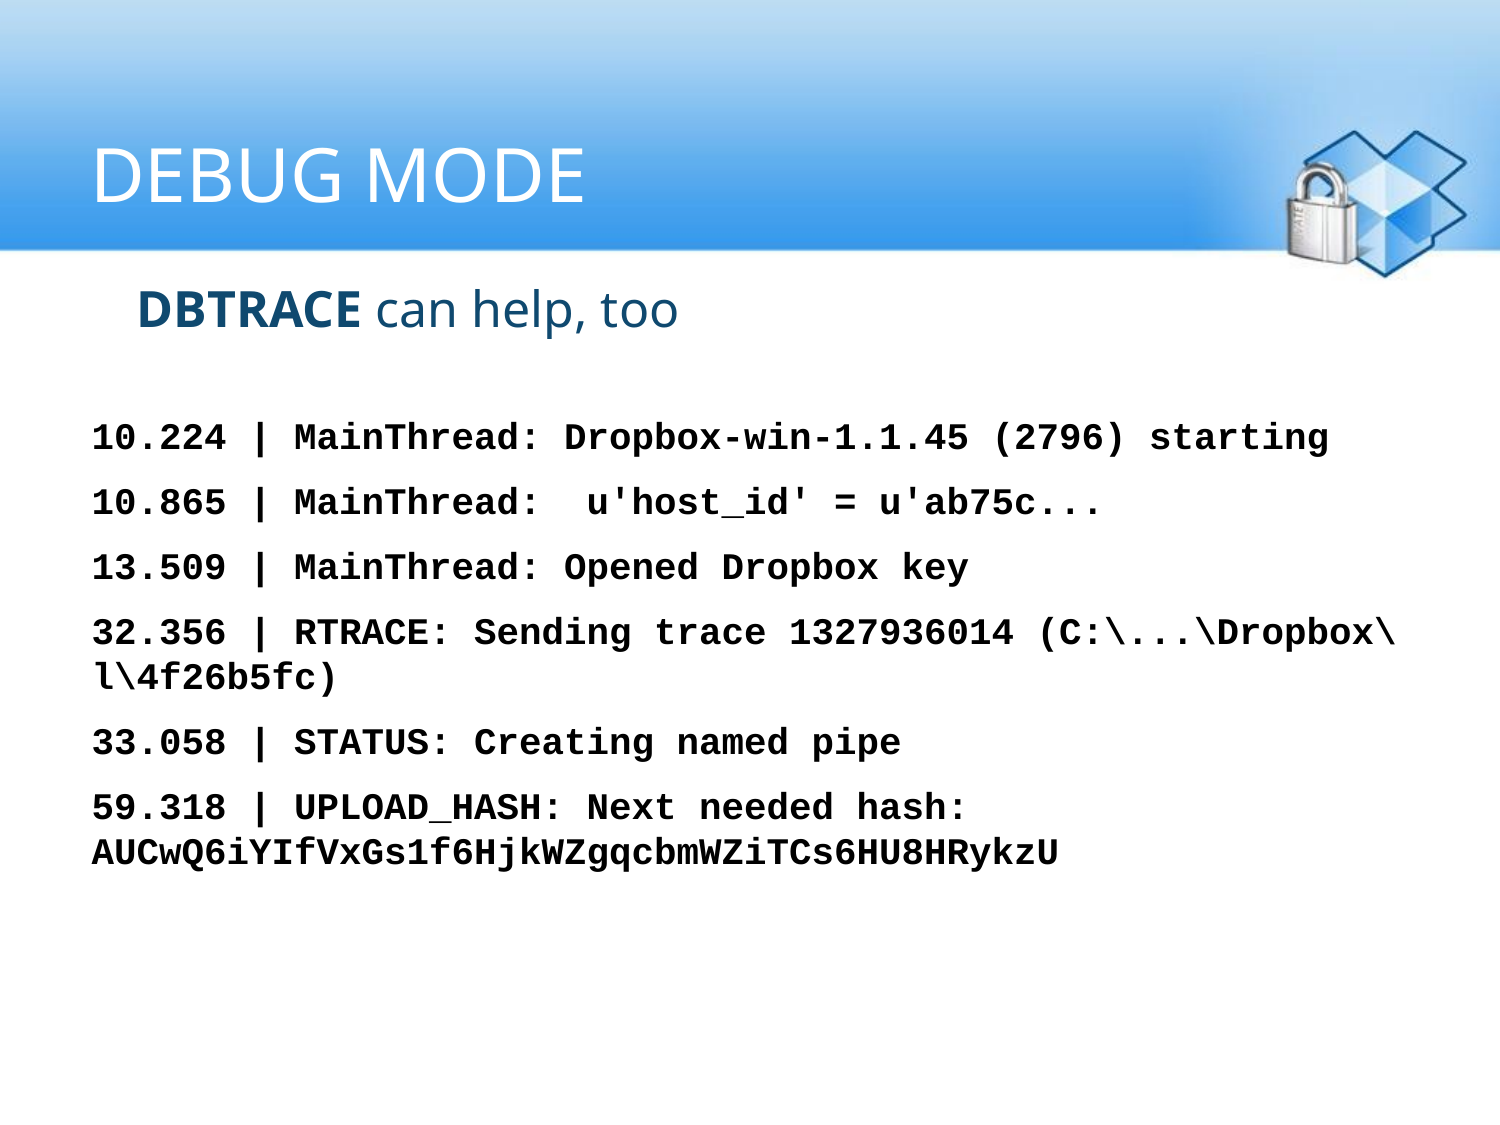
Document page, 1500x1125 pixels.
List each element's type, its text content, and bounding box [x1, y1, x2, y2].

title Debug mode [75, 45, 1425, 233]
list 10.224 | MainThread: Dropbox-win-1.1.45 (2796) starting 10.865 | MainThread: u'host_id' = u'ab75c... 13.509 | MainThread: Opened Dropbox key 32.356 | RTRACE: Sending trace 1327936014 (C:\...\Dropbox\l\4f26b5fc) 33.058 | STATUS: Creating named pipe 59.318 | UPLOAD_HASH: Next needed hash: AUCwQ6iYIfVxGs1f6HjkWZgqcbmWZiTCs6HU8HRykzU [76, 397, 1425, 1106]
list DBTRACE can help, too [75, 262, 1424, 622]
picture [0, 0, 1500, 1125]
